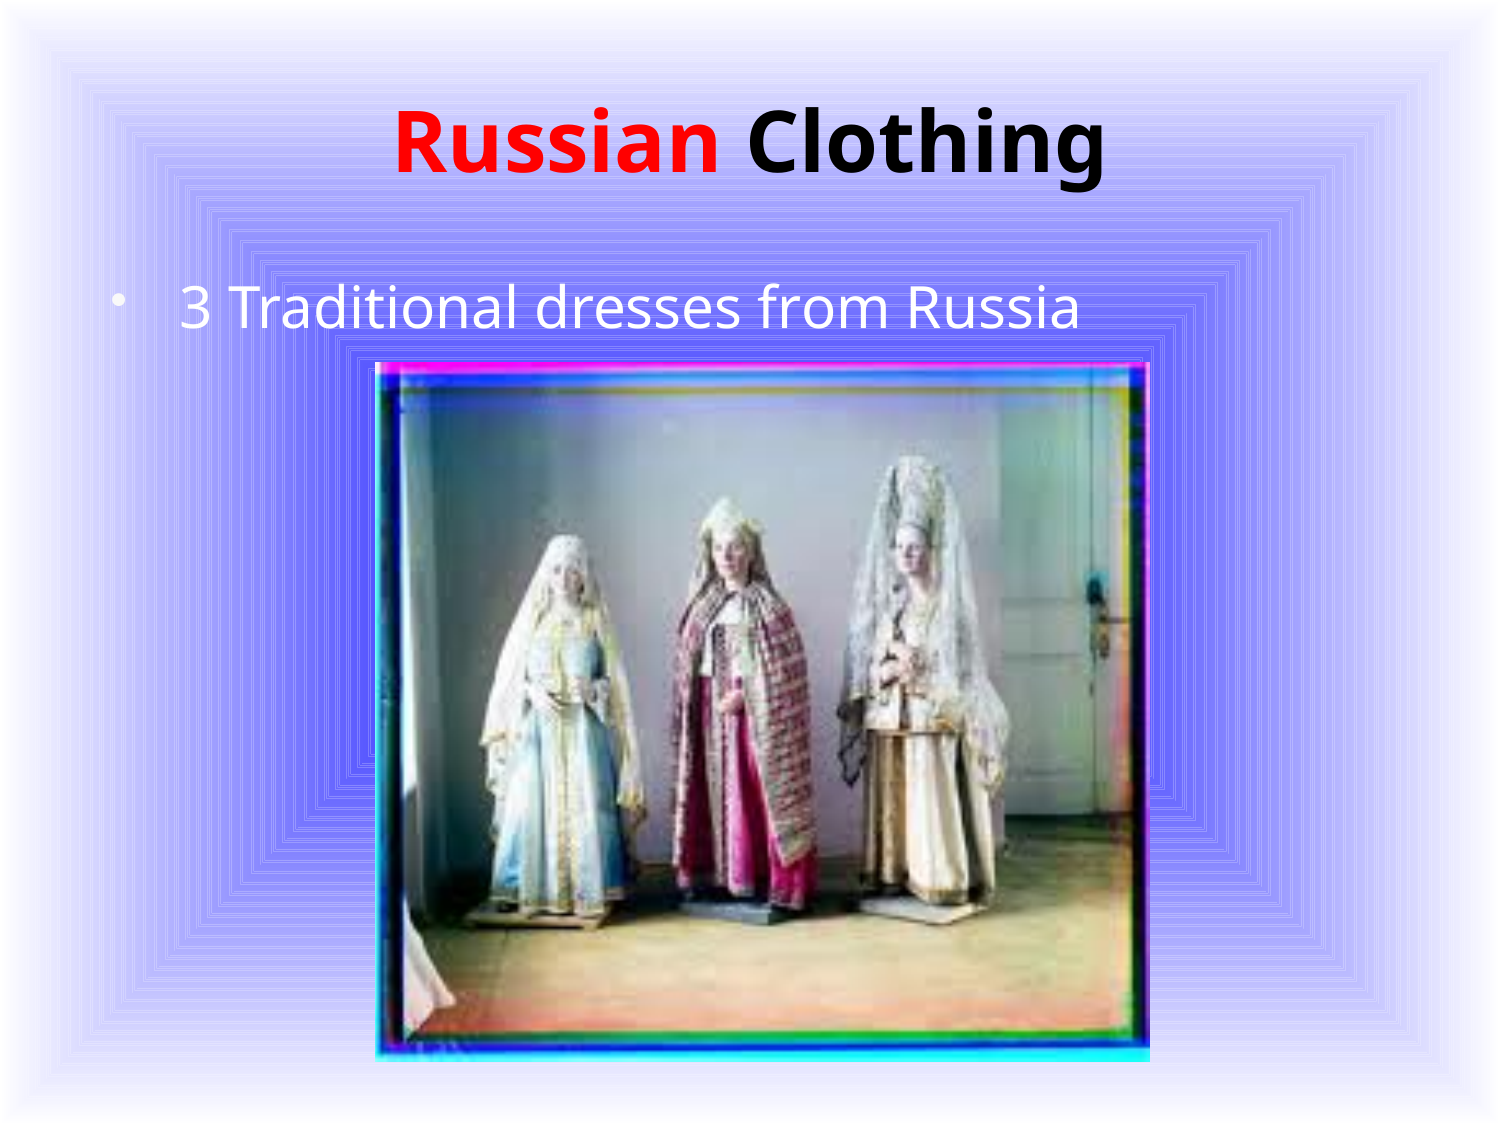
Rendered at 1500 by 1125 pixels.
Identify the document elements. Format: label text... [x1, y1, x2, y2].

picture [374, 362, 1151, 1063]
title Russian Clothing [75, 45, 1425, 233]
list 3 Traditional dresses from Russia [75, 262, 1425, 1035]
